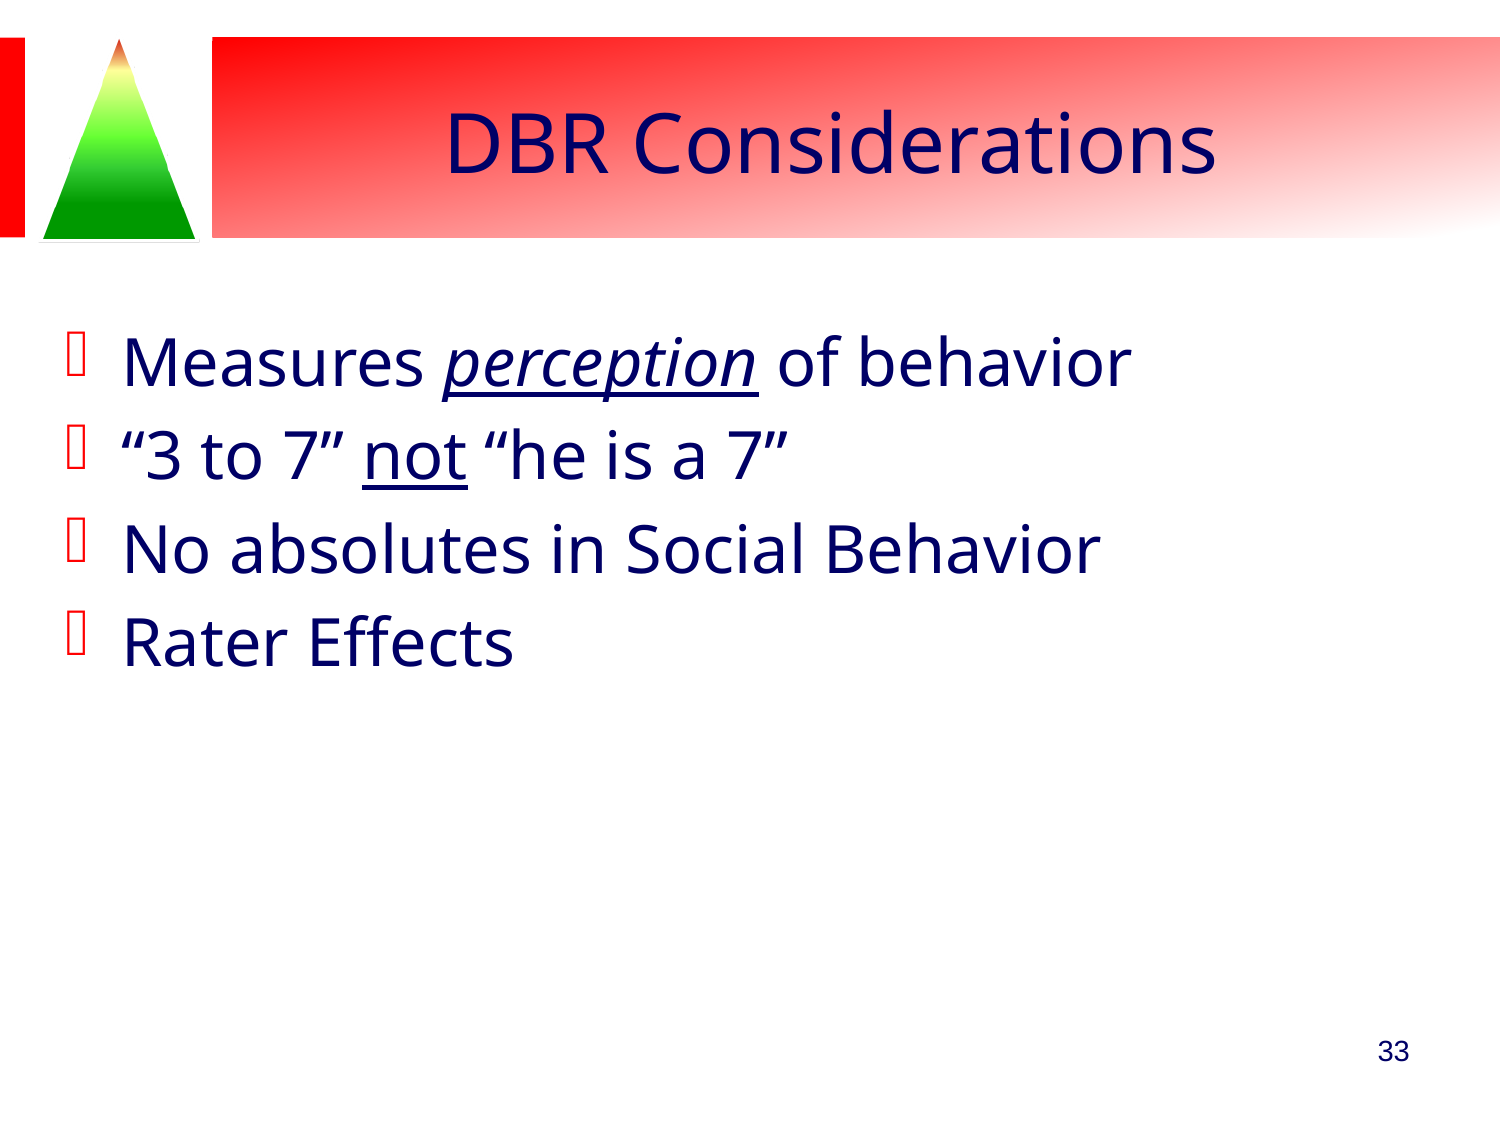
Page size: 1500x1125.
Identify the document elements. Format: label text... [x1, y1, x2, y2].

picture [37, 30, 200, 243]
title DBR Considerations [237, 37, 1426, 243]
slide_number 33 [1074, 1024, 1426, 1103]
list Measures perception of behavior “3 to 7” not “he is a 7” No absolutes in Social Behavior Rater Effects [49, 312, 1426, 1006]
